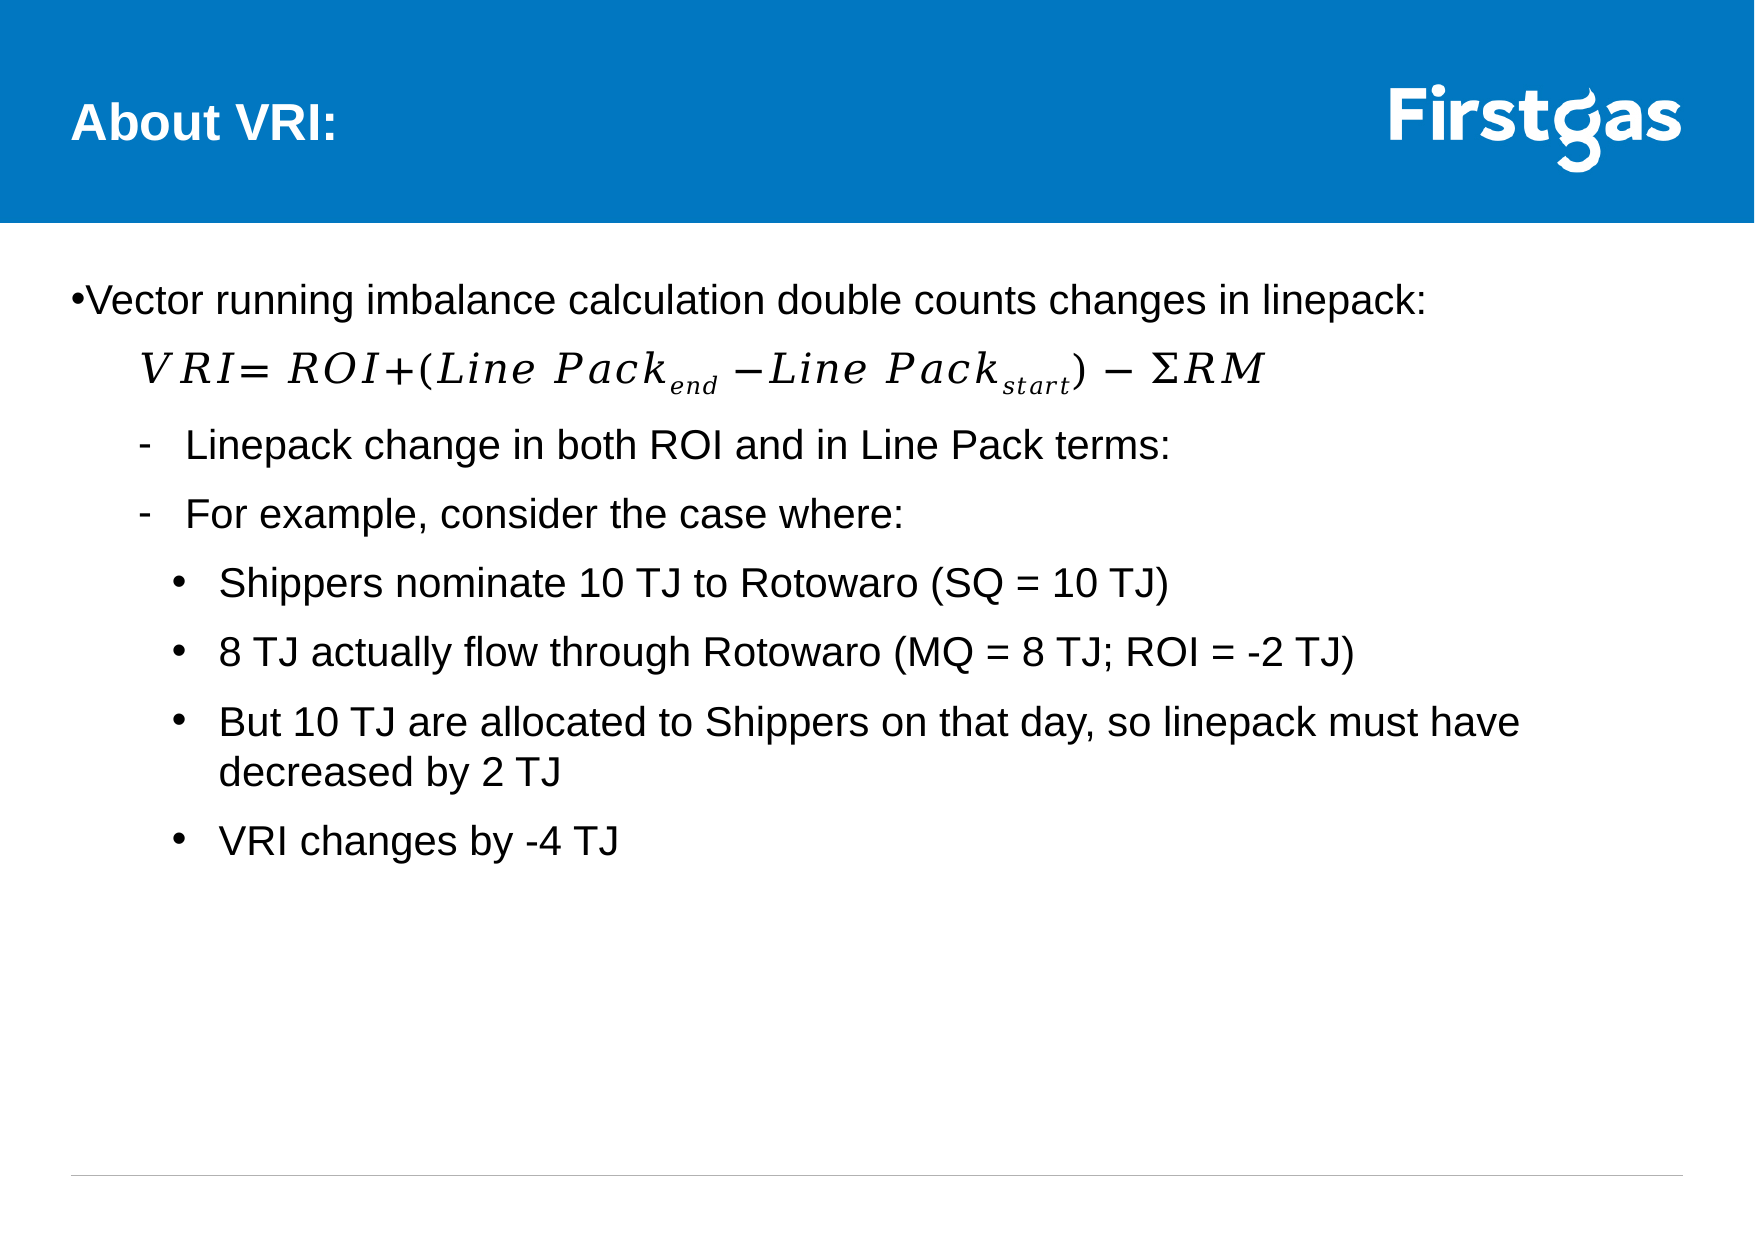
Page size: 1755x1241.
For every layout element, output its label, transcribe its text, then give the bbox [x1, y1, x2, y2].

picture [0, 0, 1755, 1241]
title About VRI: [70, 88, 1684, 148]
list Vector running imbalance calculation double counts changes in linepack: 𝑉𝑅𝐼= 𝑅𝑂𝐼+(𝐿𝑖𝑛𝑒 𝑃𝑎𝑐𝑘𝑒𝑛𝑑 −𝐿𝑖𝑛𝑒 𝑃𝑎𝑐𝑘𝑠𝑡𝑎𝑟𝑡) − Σ𝑅𝑀 Linepack change in both ROI and in Line Pack terms: For example, consider the case where: Shippers nominate 10 TJ to Rotowaro (SQ = 10 TJ) 8 TJ actually flow through Rotowaro (MQ = 8 TJ; ROI = -2 TJ) But 10 TJ are allocated to Shippers on that day, so linepack must have decreased by 2 TJ VRI changes by -4 TJ [70, 265, 1684, 1152]
